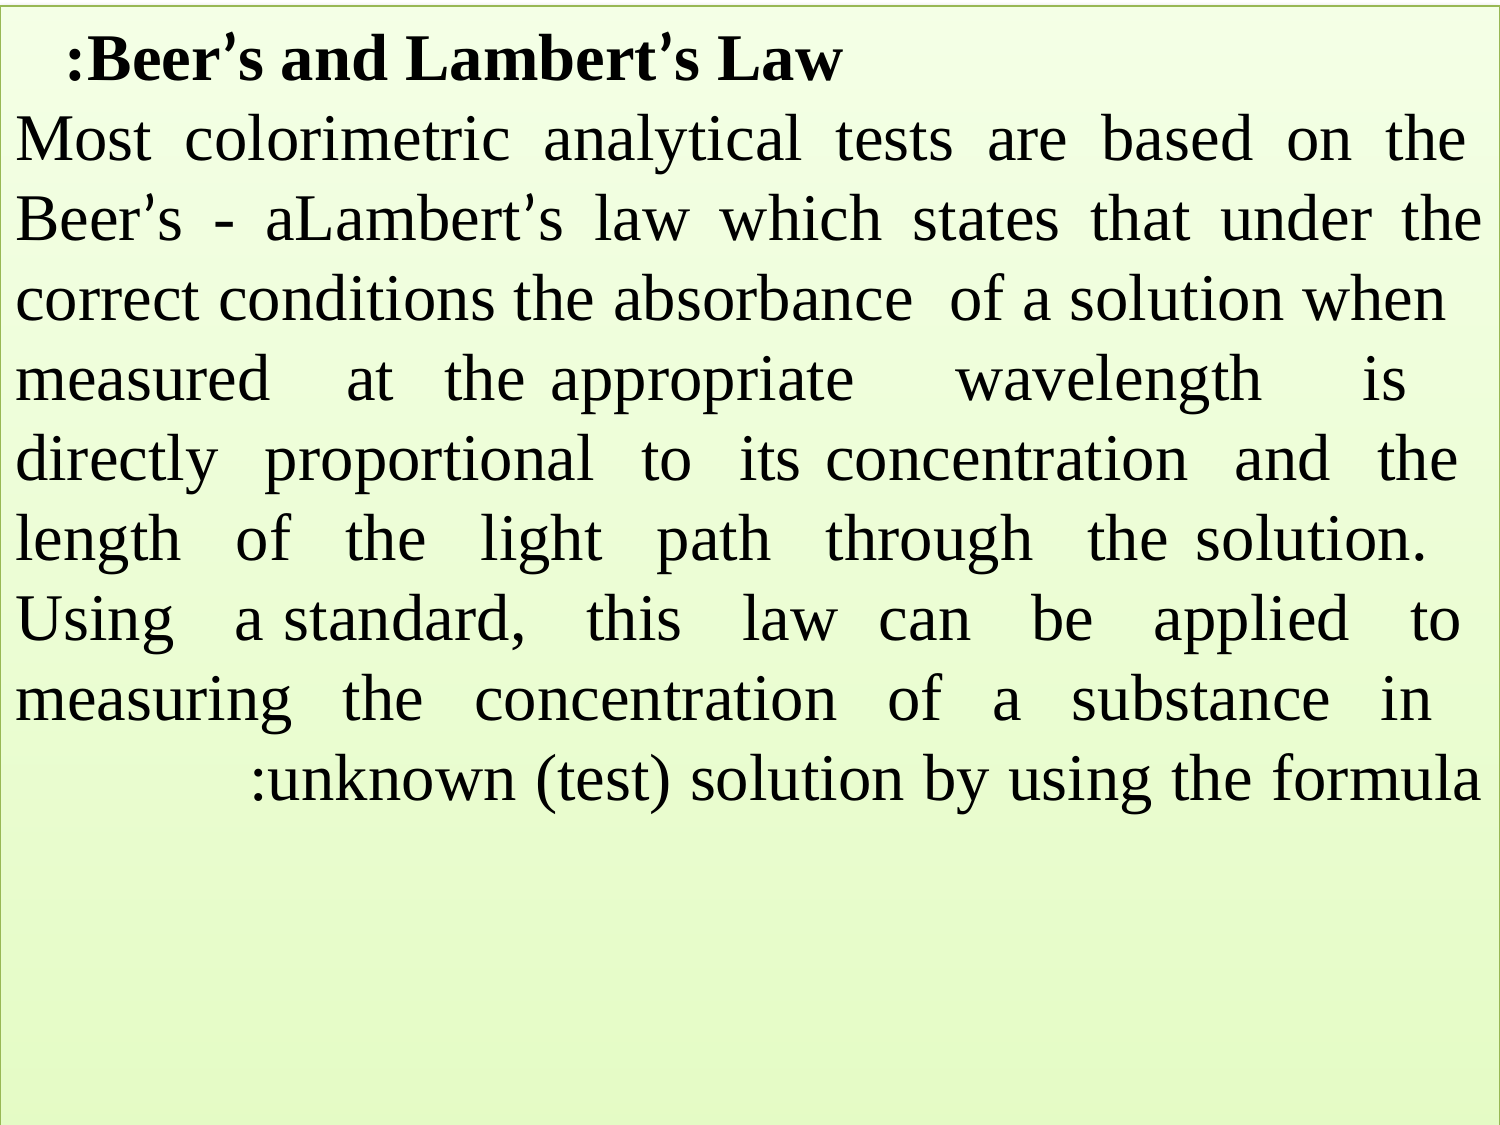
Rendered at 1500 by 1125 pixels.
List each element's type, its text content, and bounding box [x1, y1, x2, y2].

text_box Beer’s and Lambert’s Law: Most colorimetric analytical tests are based on the Beer’s - aLambert’s law which states that under the correct conditions the absorbance of a solution when measured at the appropriate wavelength is directly proportional to its concentration and the length of the light path through the solution. Using a standard, this law can be applied to measuring the concentration of a substance in unknown (test) solution by using the formula: [0, 5, 1500, 1125]
